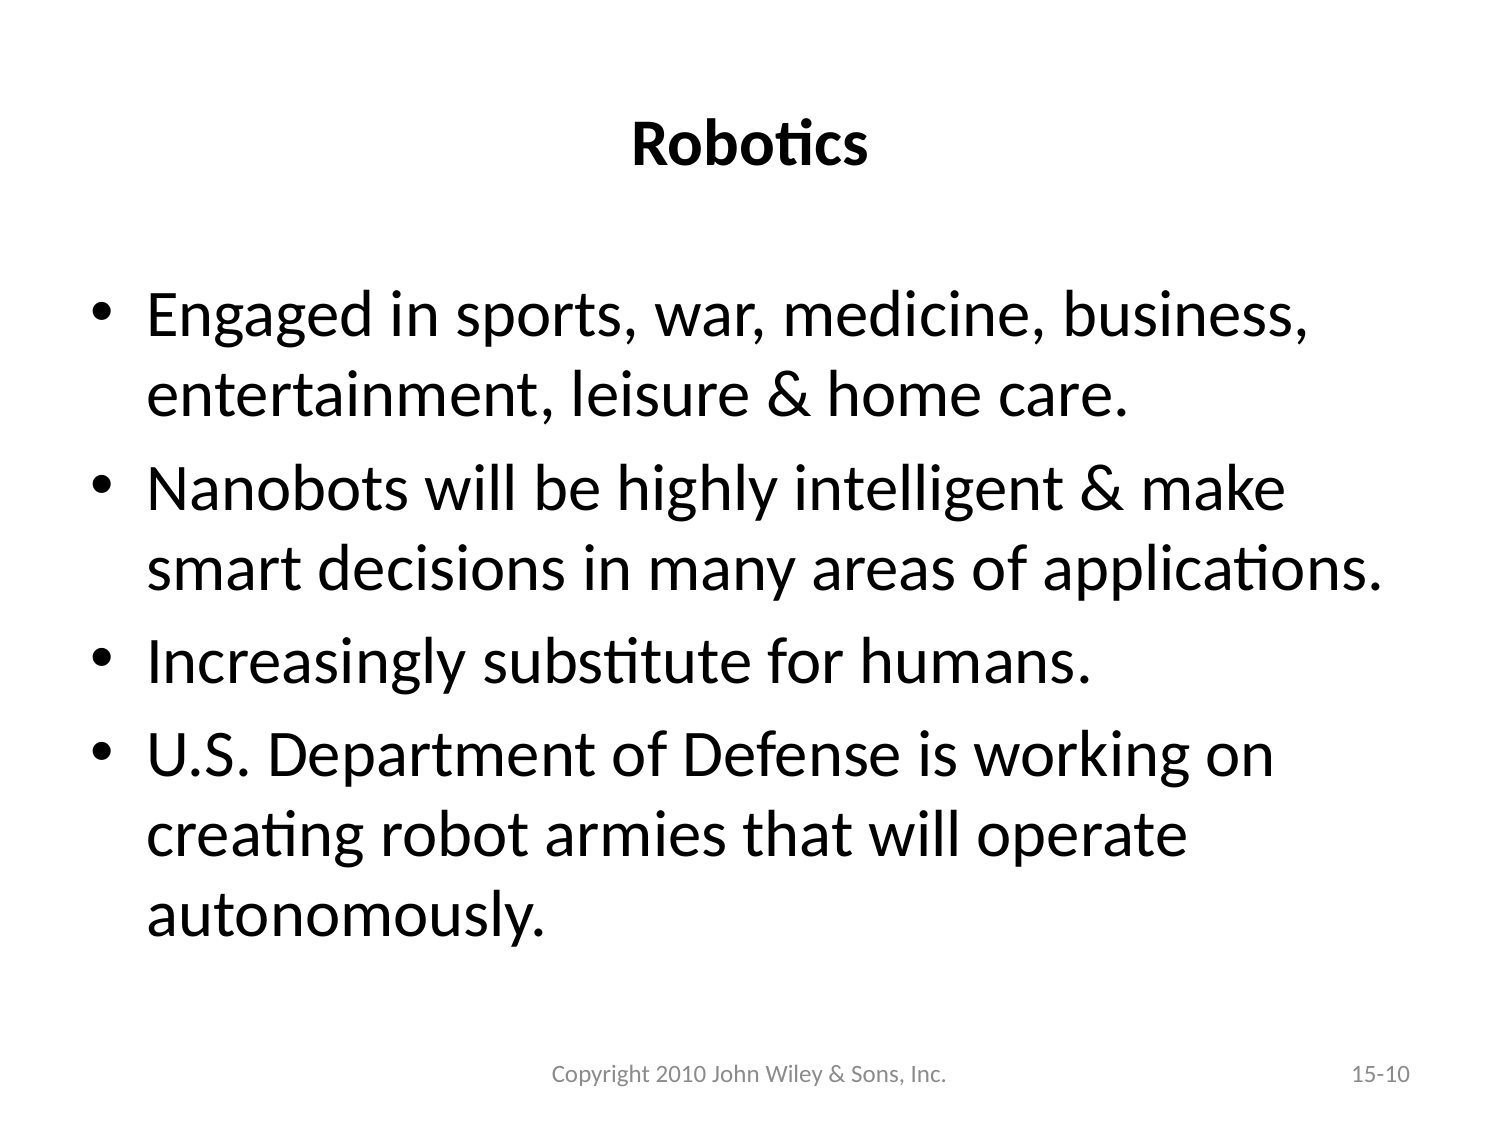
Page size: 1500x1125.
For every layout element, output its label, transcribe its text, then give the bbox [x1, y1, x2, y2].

footer Copyright 2010 John Wiley & Sons, Inc. [512, 1042, 988, 1103]
slide_number 15-10 [1074, 1042, 1425, 1103]
list Engaged in sports, war, medicine, business, entertainment, leisure & home care. Nanobots will be highly intelligent & make smart decisions in many areas of applications. Increasingly substitute for humans. U.S. Department of Defense is working on creating robot armies that will operate autonomously. [75, 262, 1425, 1005]
title Robotics [75, 45, 1425, 233]
